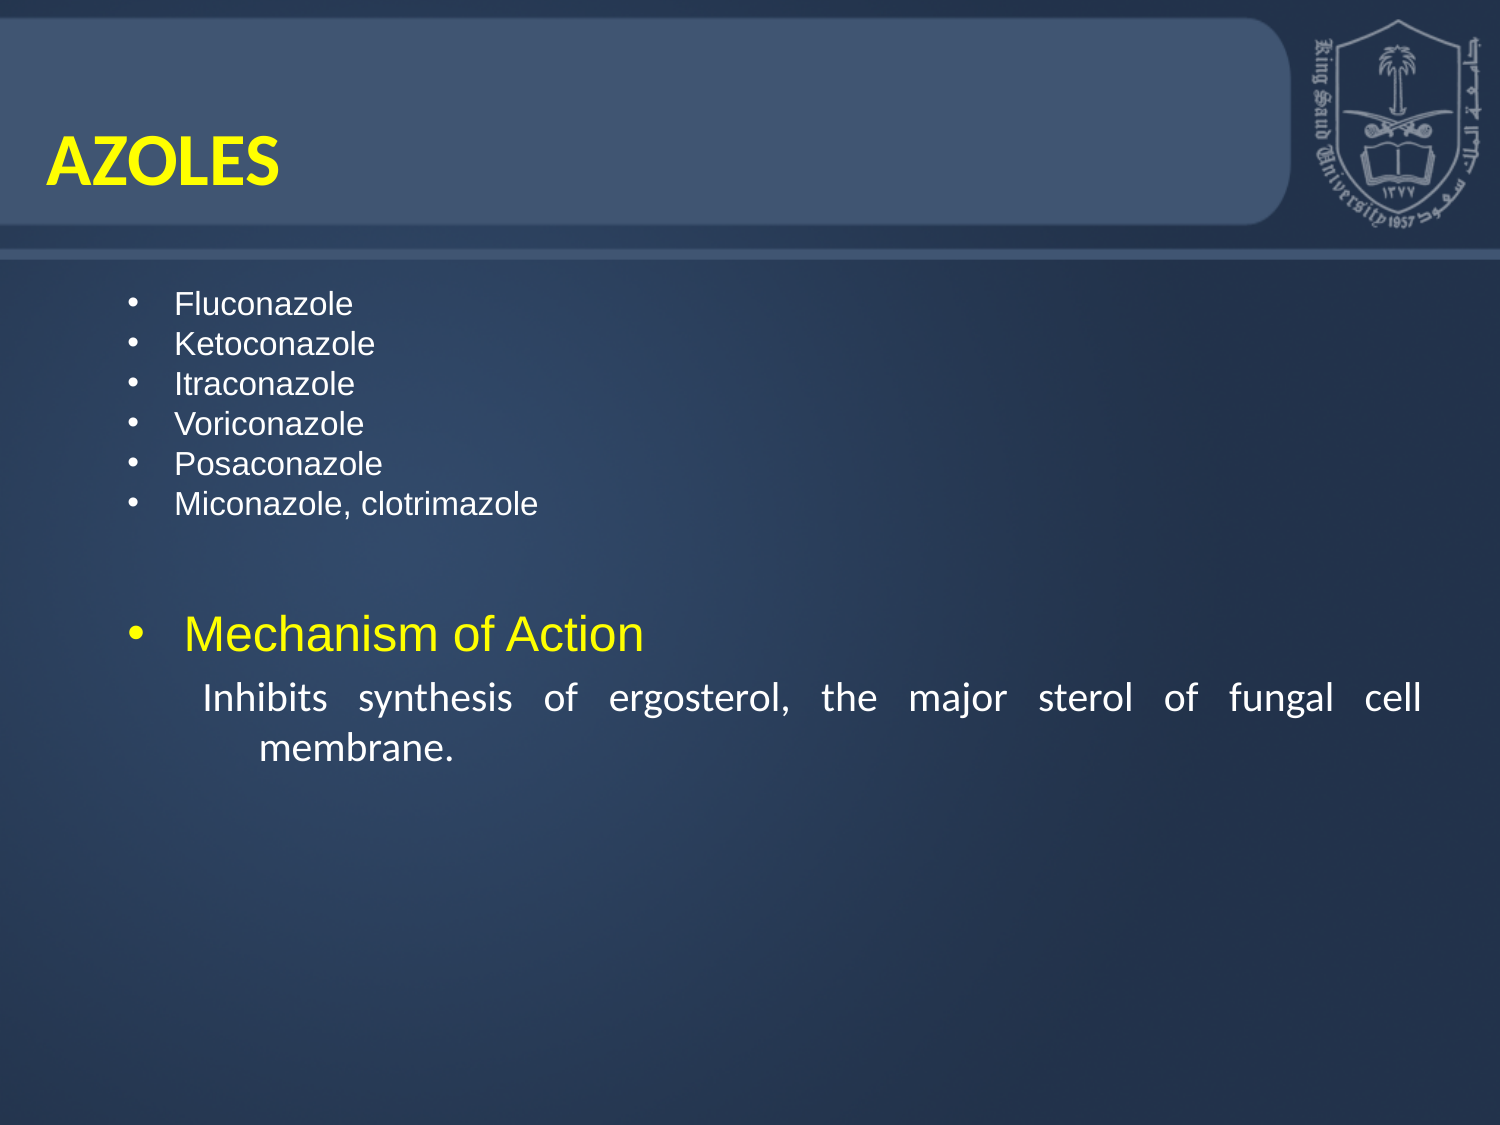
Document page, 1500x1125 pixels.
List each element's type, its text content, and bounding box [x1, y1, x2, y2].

title AZOLES [46, 49, 1336, 201]
text_box Fluconazole Ketoconazole Itraconazole Voriconazole Posaconazole Miconazole, clotrimazole Mechanism of Action Inhibits synthesis of ergosterol, the major sterol of fungal cell membrane. [112, 274, 1438, 888]
picture [0, 0, 1500, 1125]
